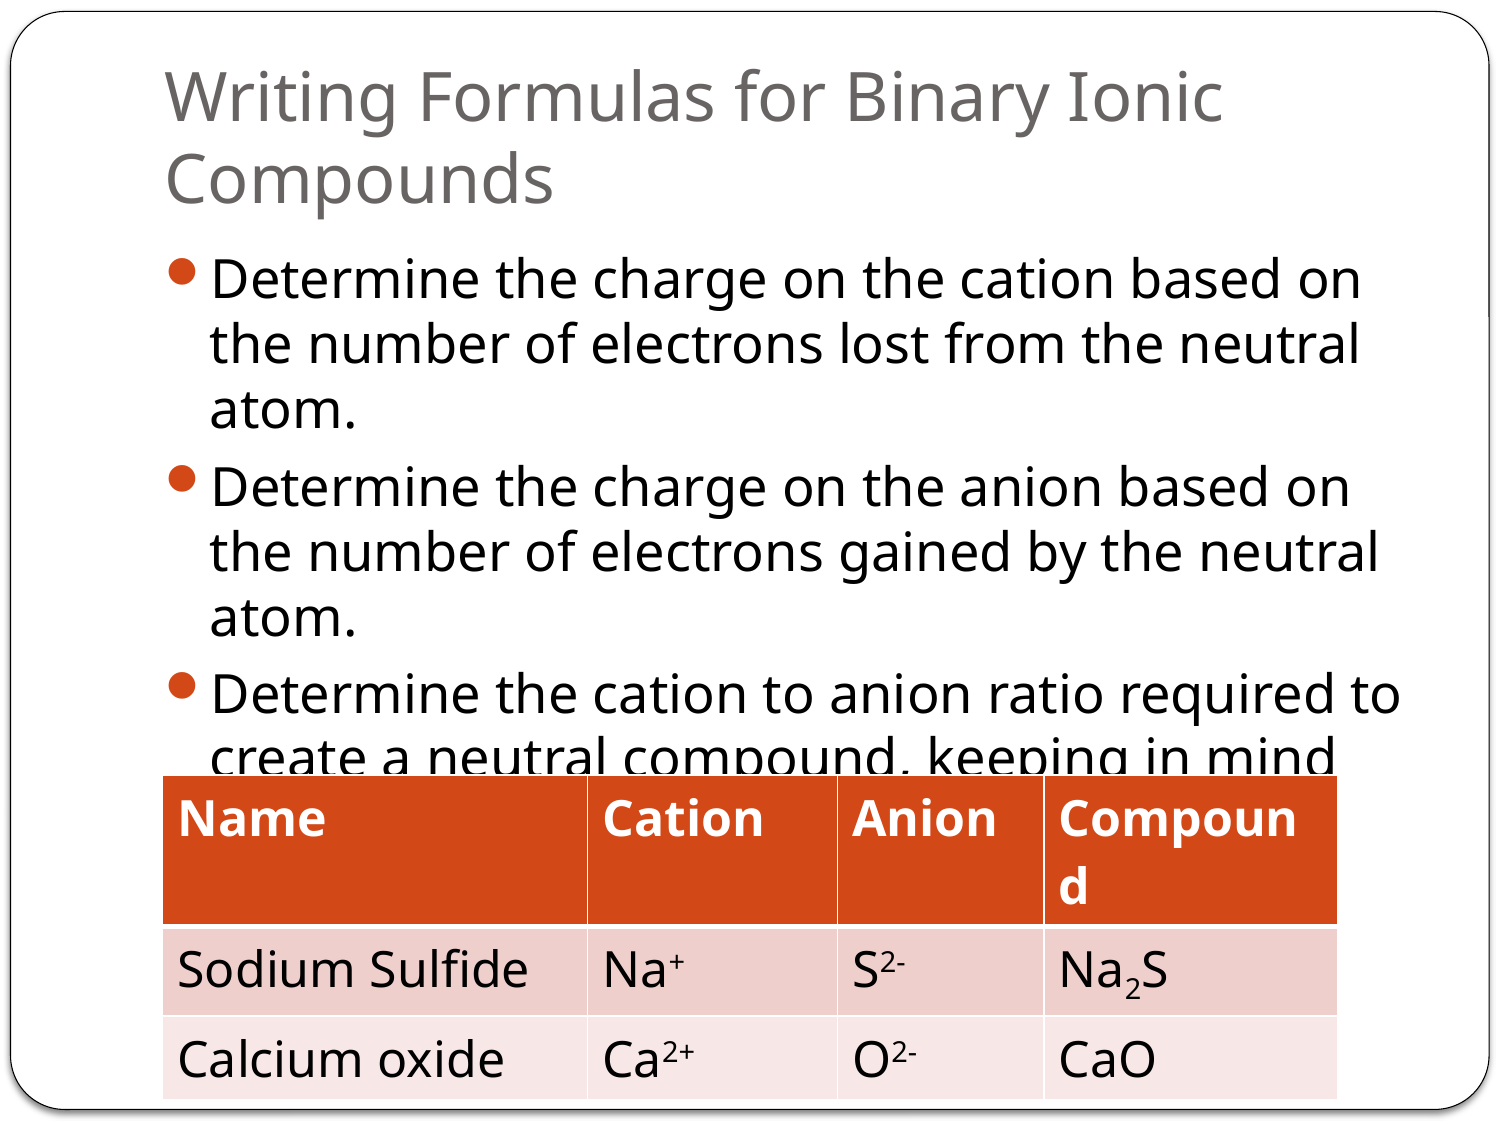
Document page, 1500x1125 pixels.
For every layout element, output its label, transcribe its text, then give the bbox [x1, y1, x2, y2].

table_cell Calcium oxide [163, 1017, 587, 1099]
table_header Name [163, 776, 587, 924]
title Writing Formulas for Binary Ionic Compounds [150, 45, 1425, 233]
table_header Anion [838, 776, 1043, 924]
table_cell Na+ [588, 929, 837, 1015]
table_cell CaO [1045, 1017, 1337, 1099]
table_header Cation [588, 776, 837, 924]
table_cell S2- [838, 929, 1043, 1015]
table_cell Ca2+ [588, 1017, 837, 1099]
table_header Compound [1045, 776, 1337, 924]
table_cell O2- [838, 1017, 1043, 1099]
table_cell Sodium Sulfide [163, 929, 587, 1015]
table_cell Na2S [1045, 929, 1337, 1015]
list Determine the charge on the cation based on the number of electrons lost from the neutral atom. Determine the charge on the anion based on the number of electrons gained by the neutral atom. Determine the cation to anion ratio required to create a neutral compound, keeping in mind that the formula unit represents the lowest whole number ratio of atoms. [150, 237, 1425, 763]
